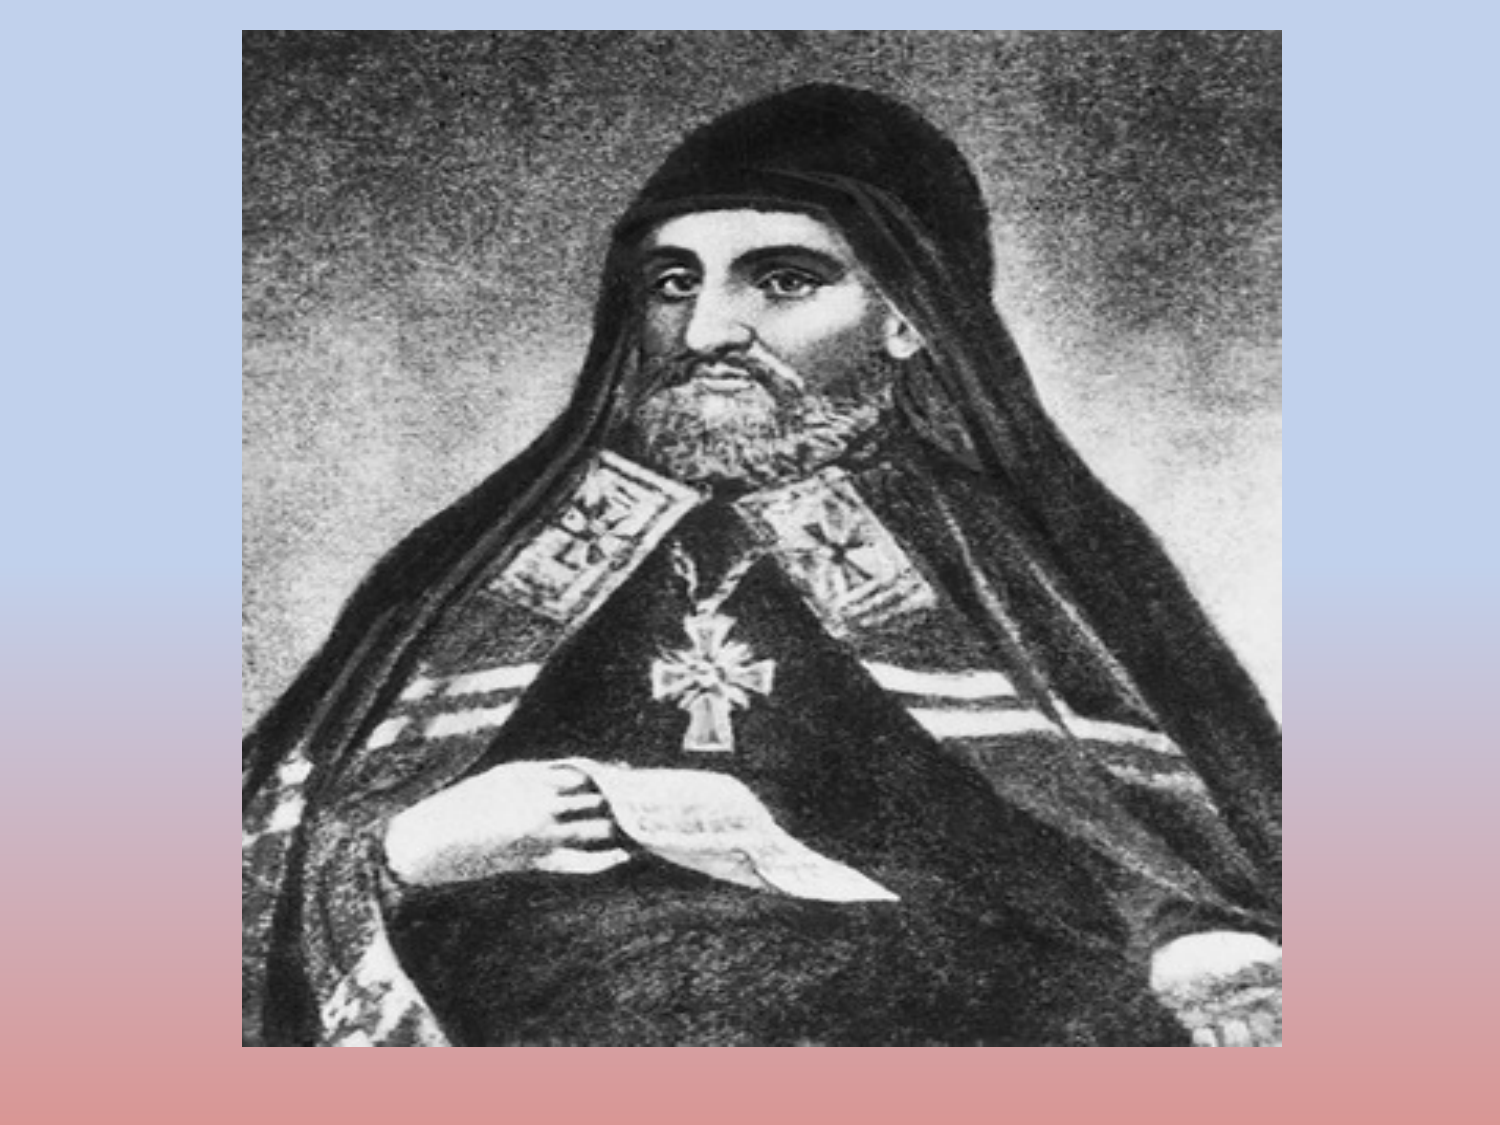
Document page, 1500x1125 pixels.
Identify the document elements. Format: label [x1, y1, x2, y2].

picture [241, 30, 1282, 1047]
